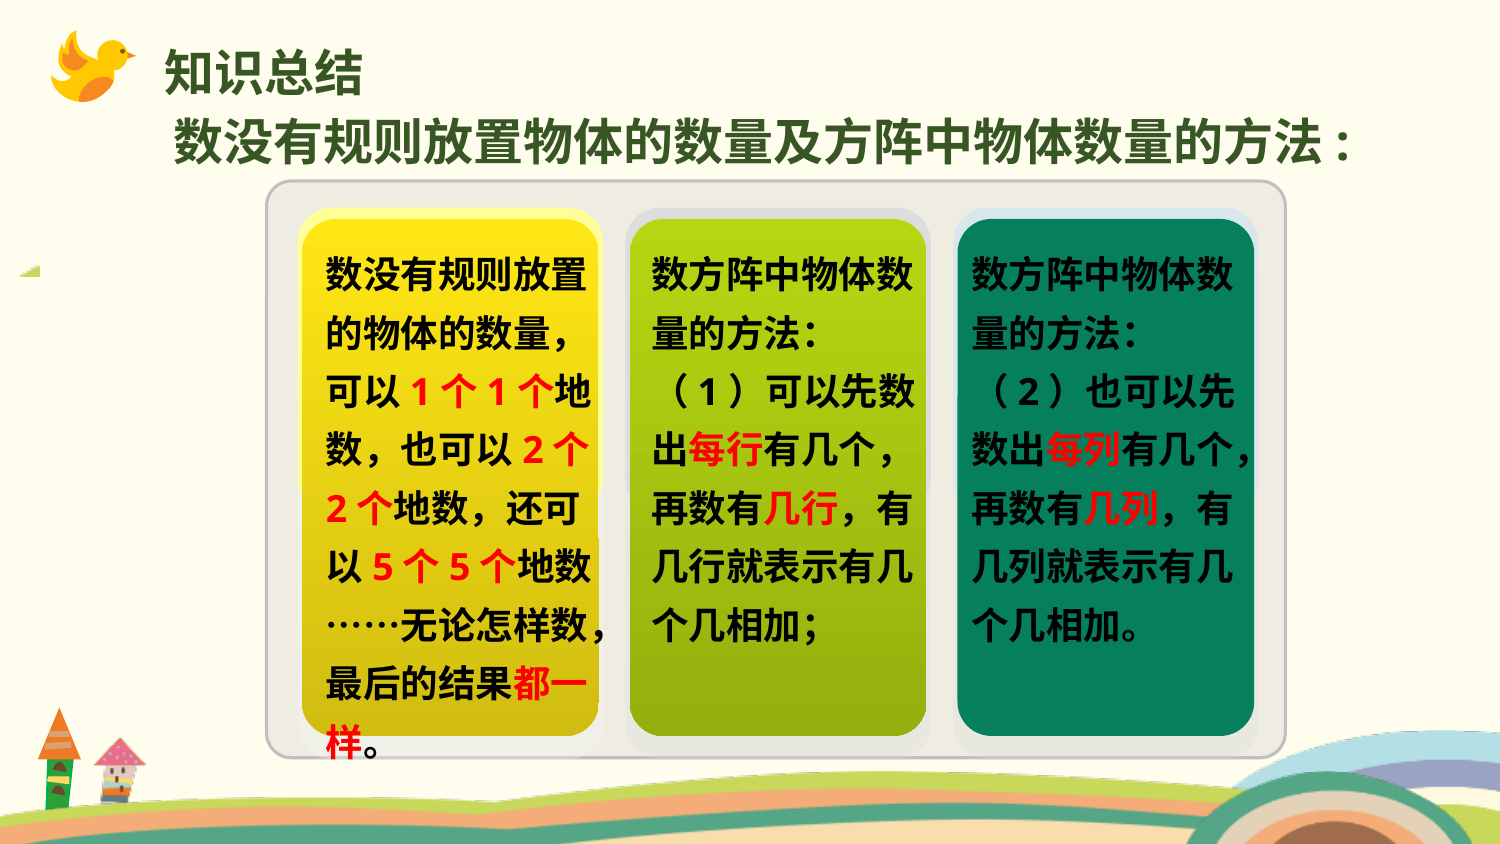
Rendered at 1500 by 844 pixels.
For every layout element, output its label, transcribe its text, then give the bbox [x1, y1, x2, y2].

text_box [952, 207, 1263, 760]
text_box [266, 180, 1286, 758]
text_box 数没有规则放置物体的数量及方阵中物体数量的方法: [162, 87, 1348, 177]
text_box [625, 207, 942, 760]
text_box 知识总结 [152, 35, 376, 107]
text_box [297, 207, 617, 760]
picture [0, 0, 1500, 844]
